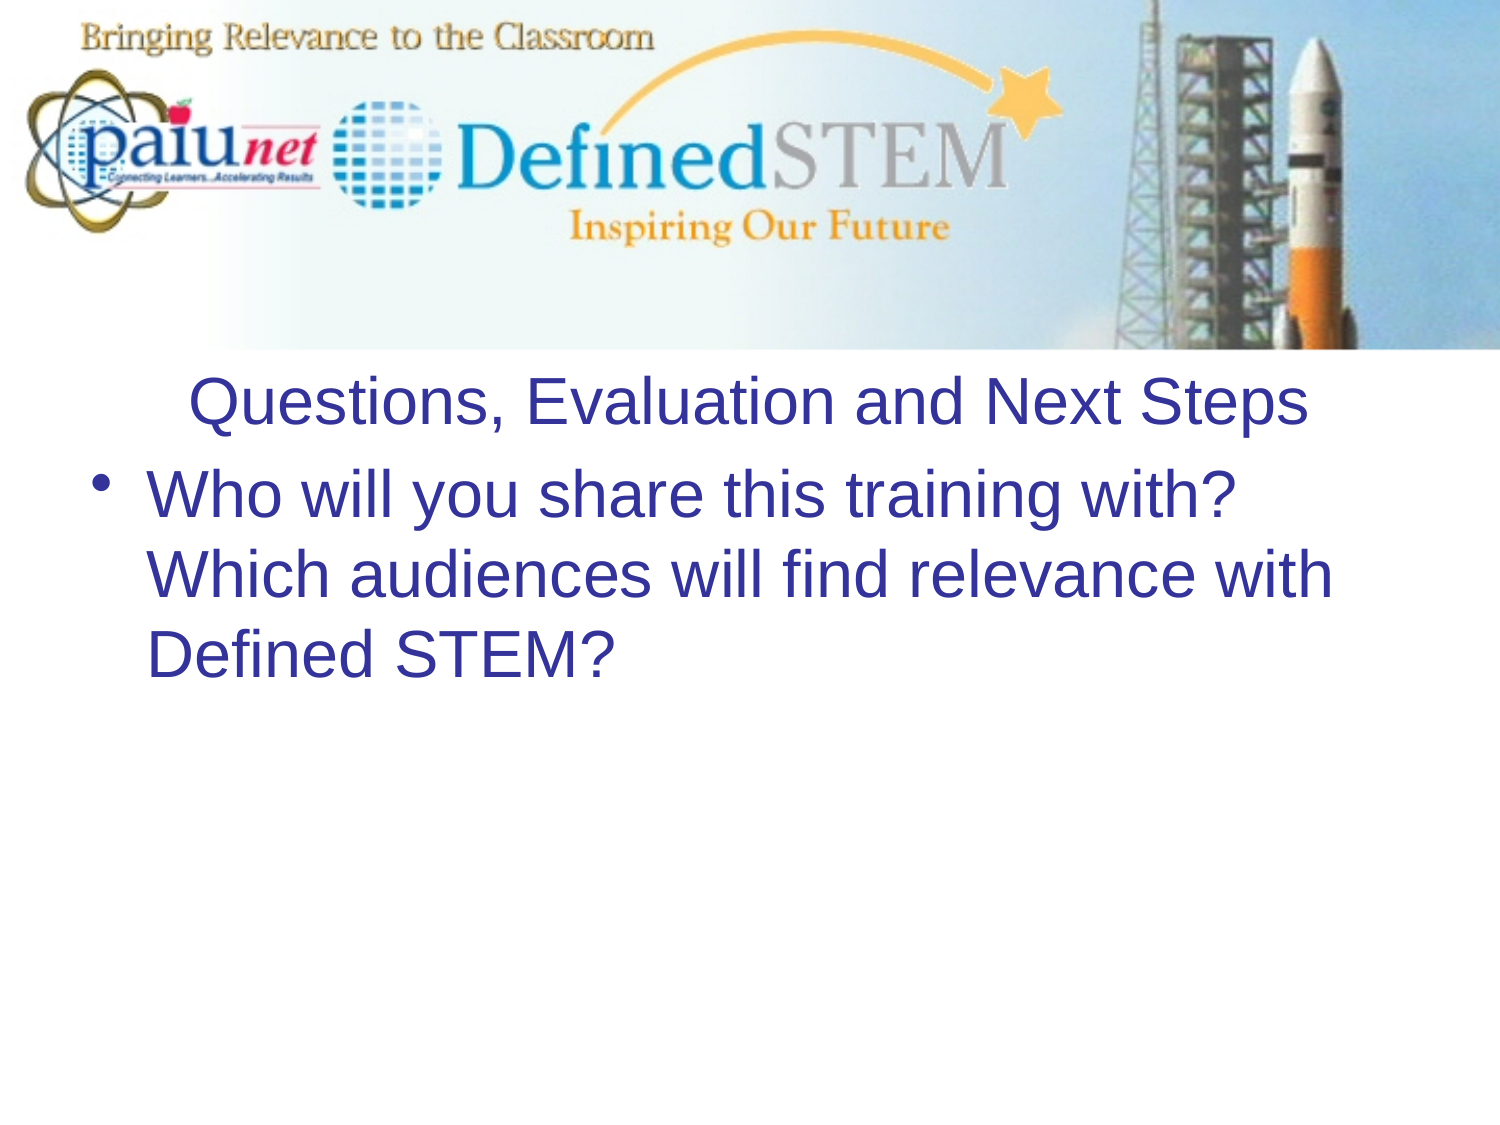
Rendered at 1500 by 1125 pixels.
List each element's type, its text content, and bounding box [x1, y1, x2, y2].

picture [0, 0, 1500, 365]
list Questions, Evaluation and Next Steps Who will you share this training with? Which audiences will find relevance with Defined STEM? [74, 349, 1426, 1006]
